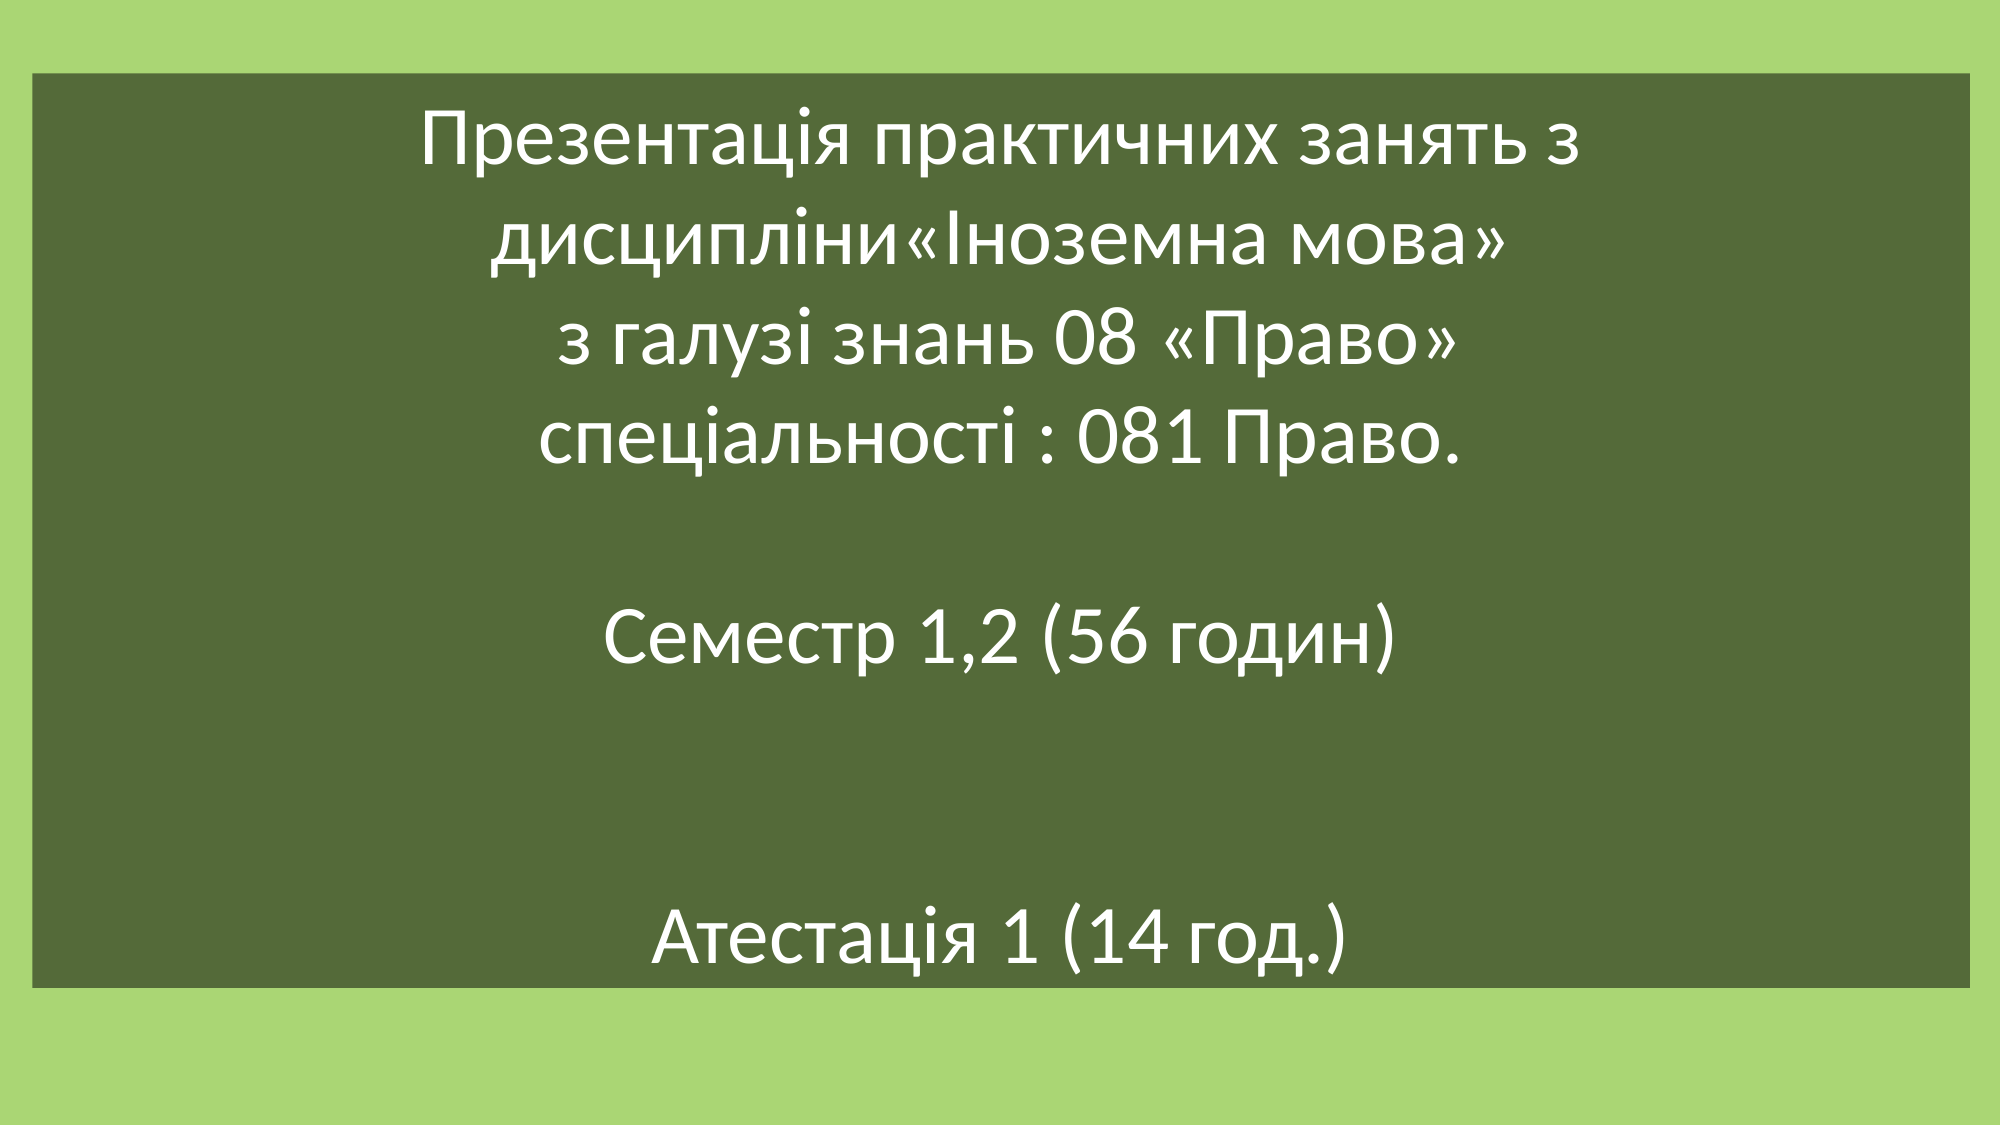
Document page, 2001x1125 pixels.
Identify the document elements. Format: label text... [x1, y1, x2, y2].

text_box Презентація практичних занять з дисципліни«Іноземна мова» з галузі знань 08 «Право» спеціальності : 081 Право. Семестр 1,2 (56 годин) Атестація 1 (14 год.) [32, 73, 1970, 988]
